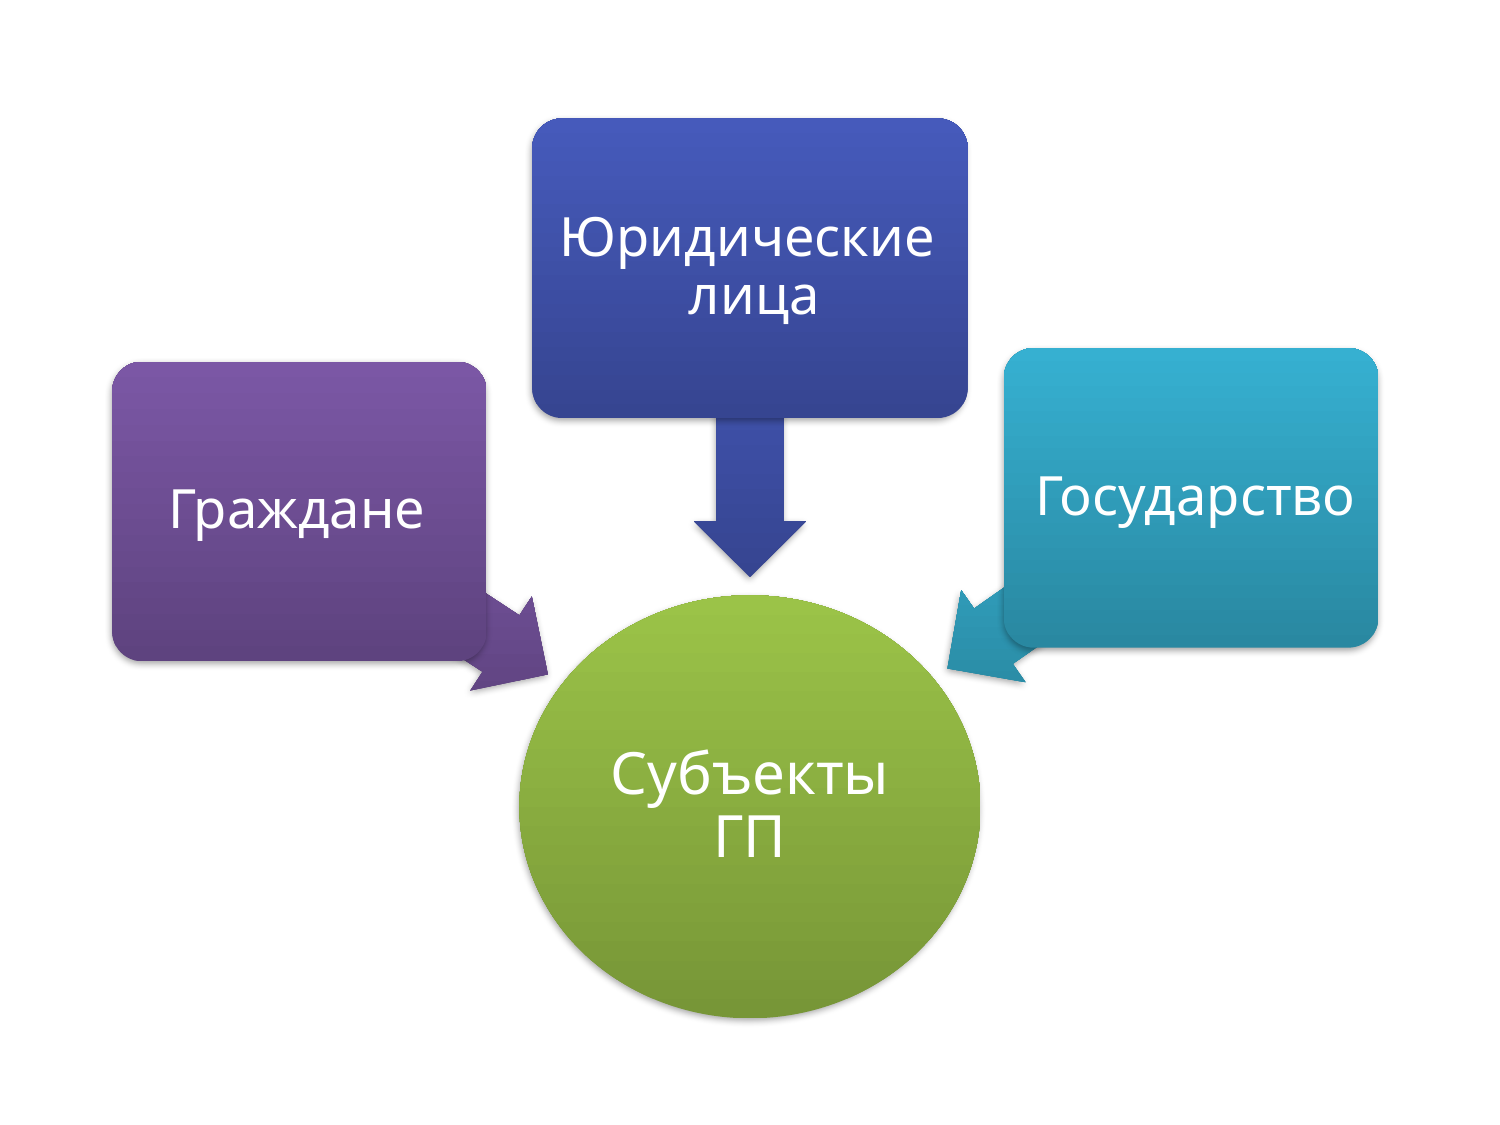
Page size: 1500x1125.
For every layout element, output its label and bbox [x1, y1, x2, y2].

list [76, 125, 1424, 1012]
